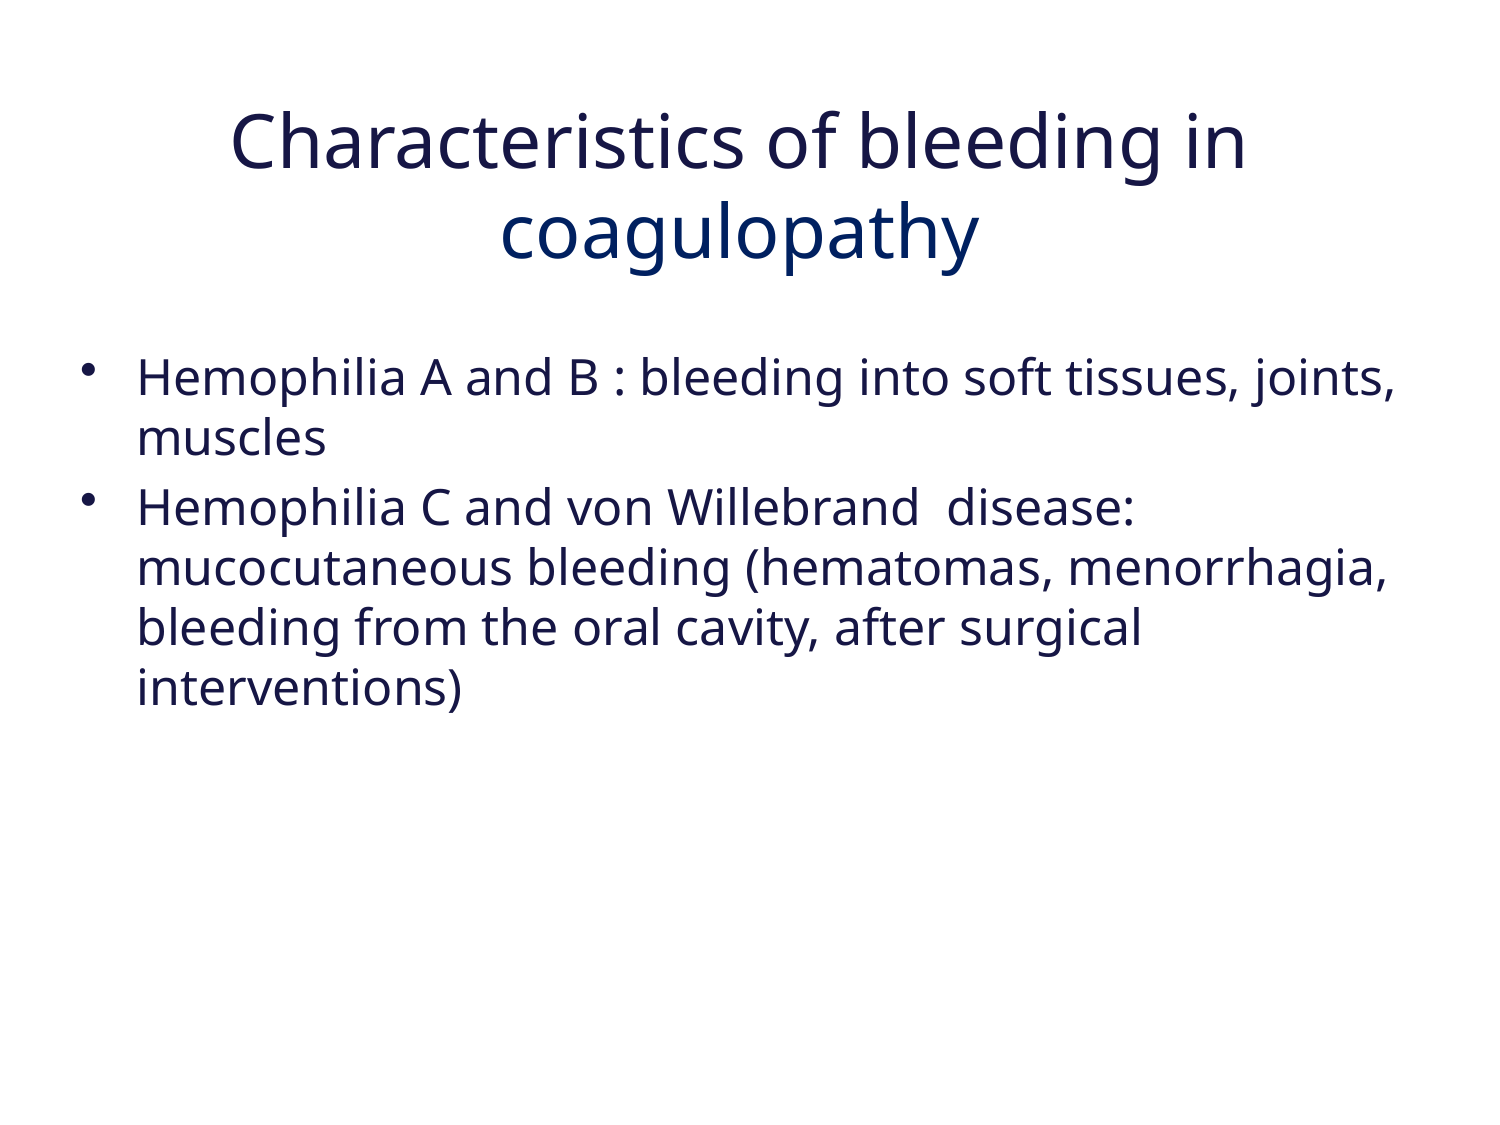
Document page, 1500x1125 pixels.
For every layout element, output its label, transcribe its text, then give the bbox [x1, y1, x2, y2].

list Hemophilia A and B : bleeding into soft tissues, joints, muscles Hemophilia C and von Willebrand disease: mucocutaneous bleeding (hematomas, menorrhagia, bleeding from the oral cavity, after surgical interventions) [64, 337, 1416, 880]
title Characteristics of bleeding in coagulopathy [64, 89, 1416, 278]
